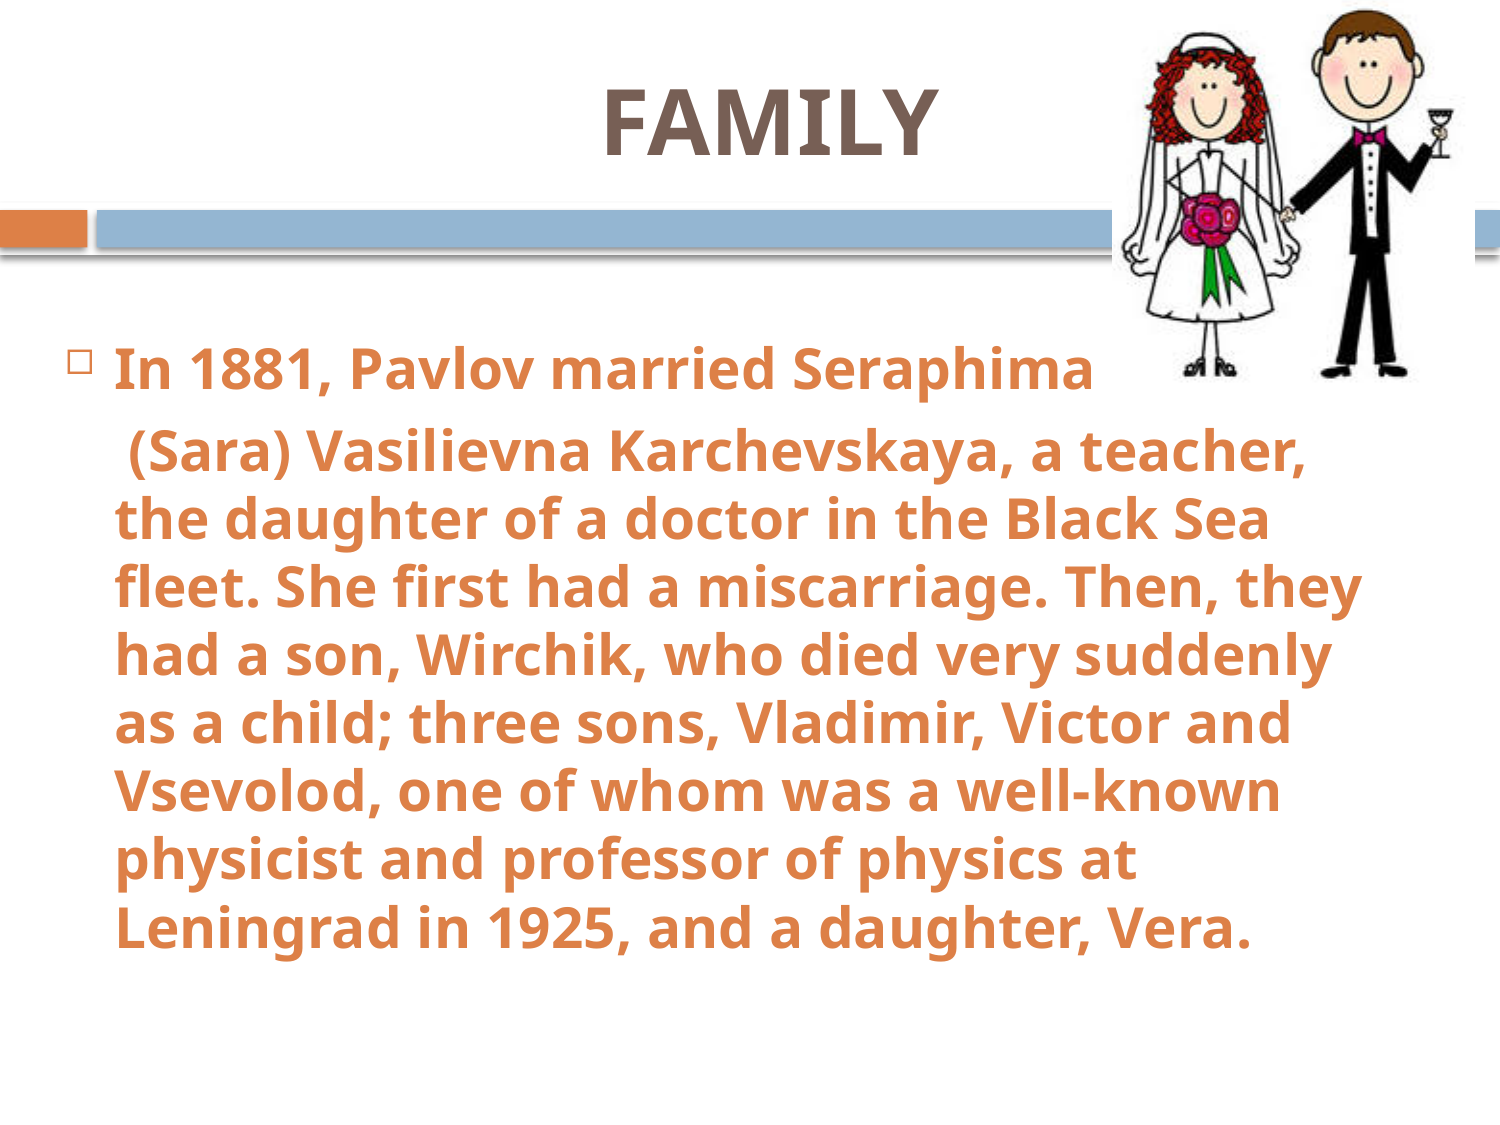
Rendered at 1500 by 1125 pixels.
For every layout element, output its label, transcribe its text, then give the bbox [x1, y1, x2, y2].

title FAMILY [100, 37, 1106, 200]
picture [1112, 0, 1476, 385]
list In 1881, Pavlov married Seraphima (Sara) Vasilievna Karchevskaya, a teacher, the daughter of a doctor in the Black Sea fleet. She first had a miscarriage. Then, they had a son, Wirchik, who died very suddenly as a child; three sons, Vladimir, Victor and Vsevolod, one of whom was a well-known physicist and professor of physics at Leningrad in 1925, and a daughter, Vera. [50, 324, 1388, 1063]
